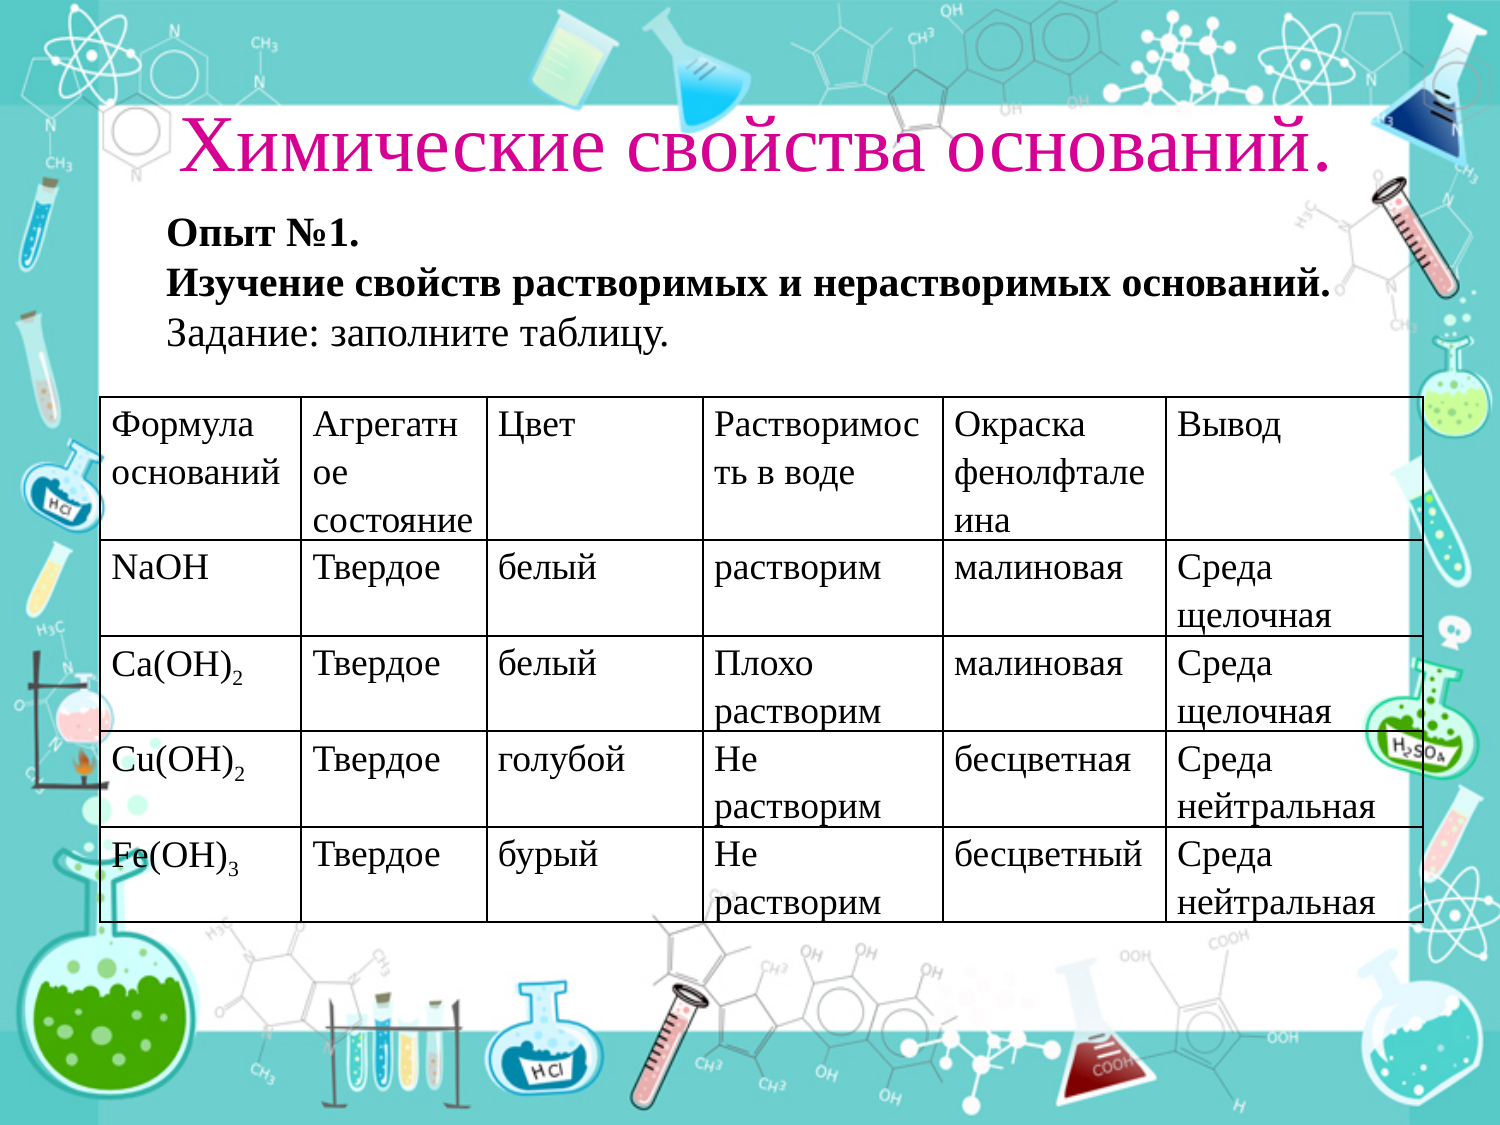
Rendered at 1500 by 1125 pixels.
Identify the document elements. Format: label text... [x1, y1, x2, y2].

table_cell Cu(OH)2 [101, 732, 300, 826]
table_cell NaOH [101, 541, 300, 635]
text_box Опыт №1. Изучение свойств растворимых и нерастворимых оснований. Задание: заполните таблицу. [151, 197, 1347, 408]
title Химические свойства оснований. [105, 45, 1407, 233]
table_header Формула оснований [101, 398, 300, 539]
table_cell Не растворим [704, 828, 942, 921]
table_cell растворим [704, 541, 942, 635]
table_cell Твердое [302, 732, 486, 826]
table_cell голубой [488, 732, 702, 826]
table_header Агрегатное состояние [302, 408, 486, 539]
table_cell Fe(OH)3 [101, 828, 300, 921]
table_header Растворимость в воде [704, 408, 942, 539]
table_cell бурый [488, 828, 702, 921]
table_cell белый [488, 637, 702, 730]
table_header Цвет [488, 408, 702, 539]
table_cell Твердое [302, 637, 486, 730]
table_cell Са(OH)2 [101, 637, 300, 730]
table_cell Среда щелочная [1167, 637, 1422, 730]
table_cell малиновая [944, 541, 1165, 635]
table_cell Плохо растворим [704, 637, 942, 730]
table_cell Среда щелочная [1167, 541, 1422, 635]
table_cell Среда нейтральная [1167, 732, 1422, 826]
table_cell Твердое [302, 828, 486, 921]
picture [0, 0, 1500, 1125]
table_cell Среда нейтральная [1167, 828, 1422, 921]
table_cell Не растворим [704, 732, 942, 826]
table_cell Твердое [302, 541, 486, 635]
table_cell бесцветная [944, 732, 1165, 826]
table_cell малиновая [944, 637, 1165, 730]
table_cell бесцветный [944, 828, 1165, 921]
table_cell белый [488, 541, 702, 635]
table_header Окраска фенолфталеина [944, 408, 1165, 539]
table_header Вывод [1167, 398, 1422, 539]
